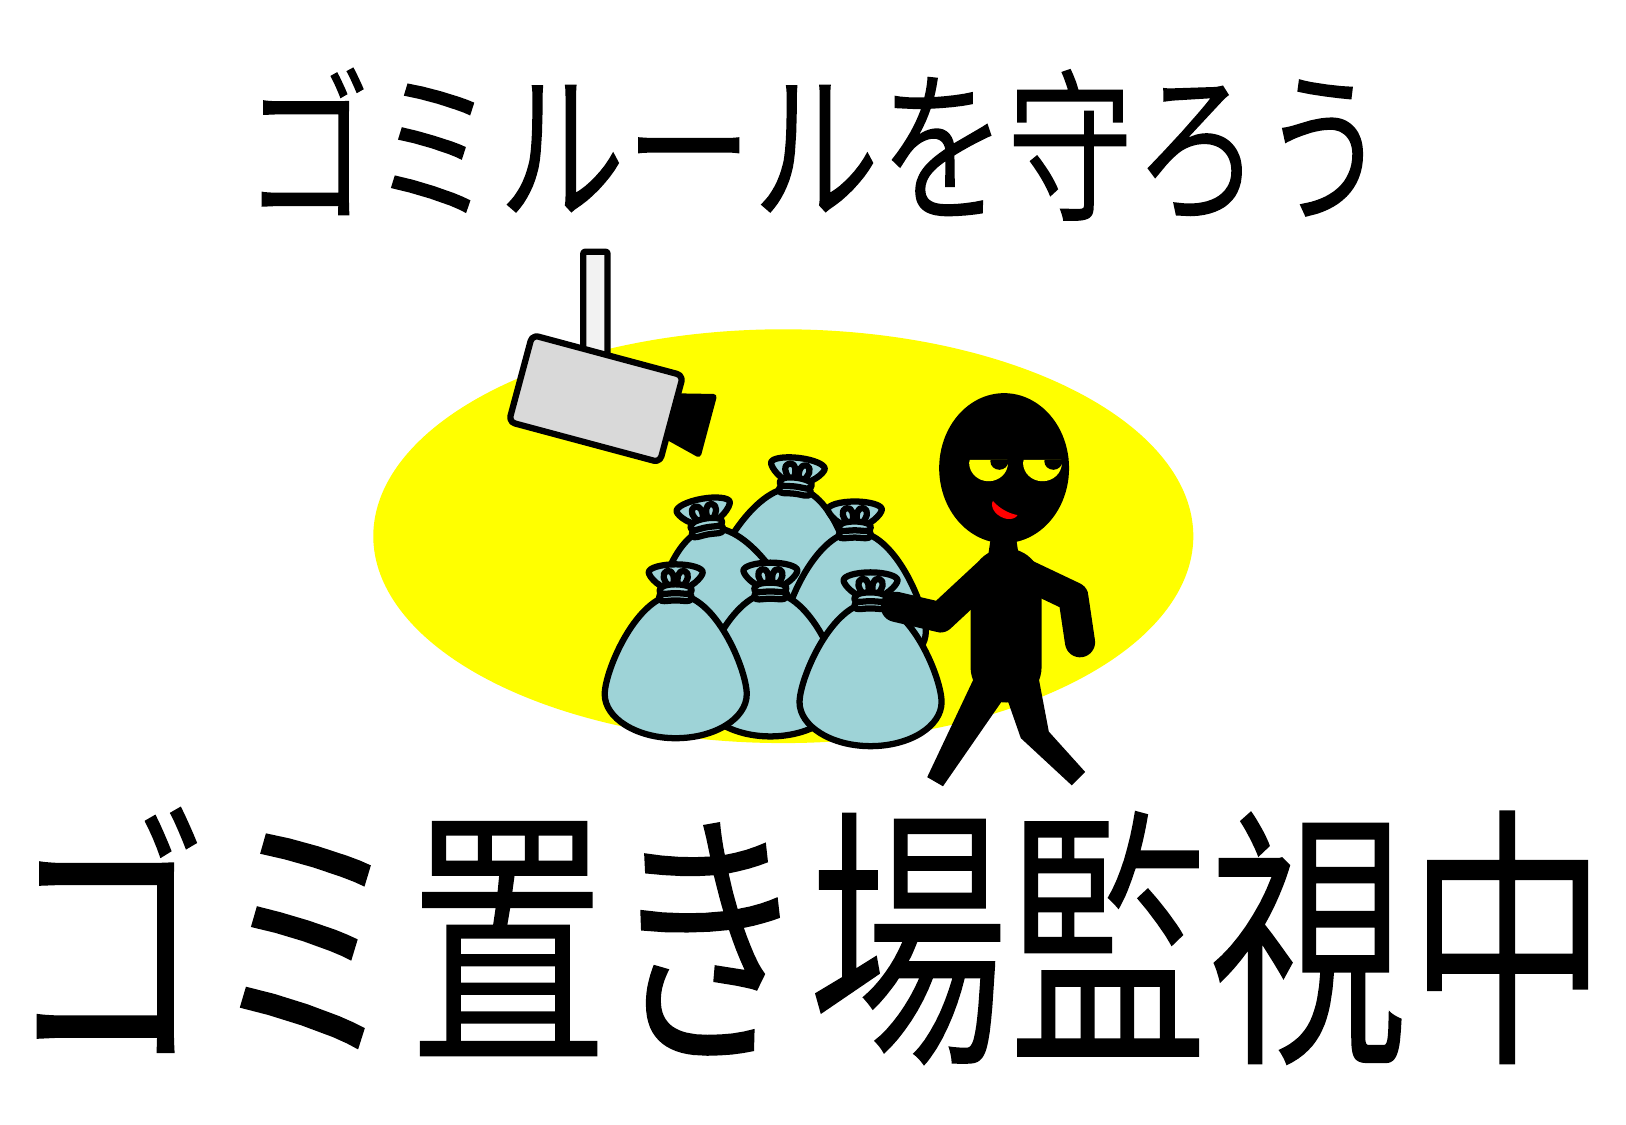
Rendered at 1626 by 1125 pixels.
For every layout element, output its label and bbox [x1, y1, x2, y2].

text_box [373, 251, 1194, 791]
